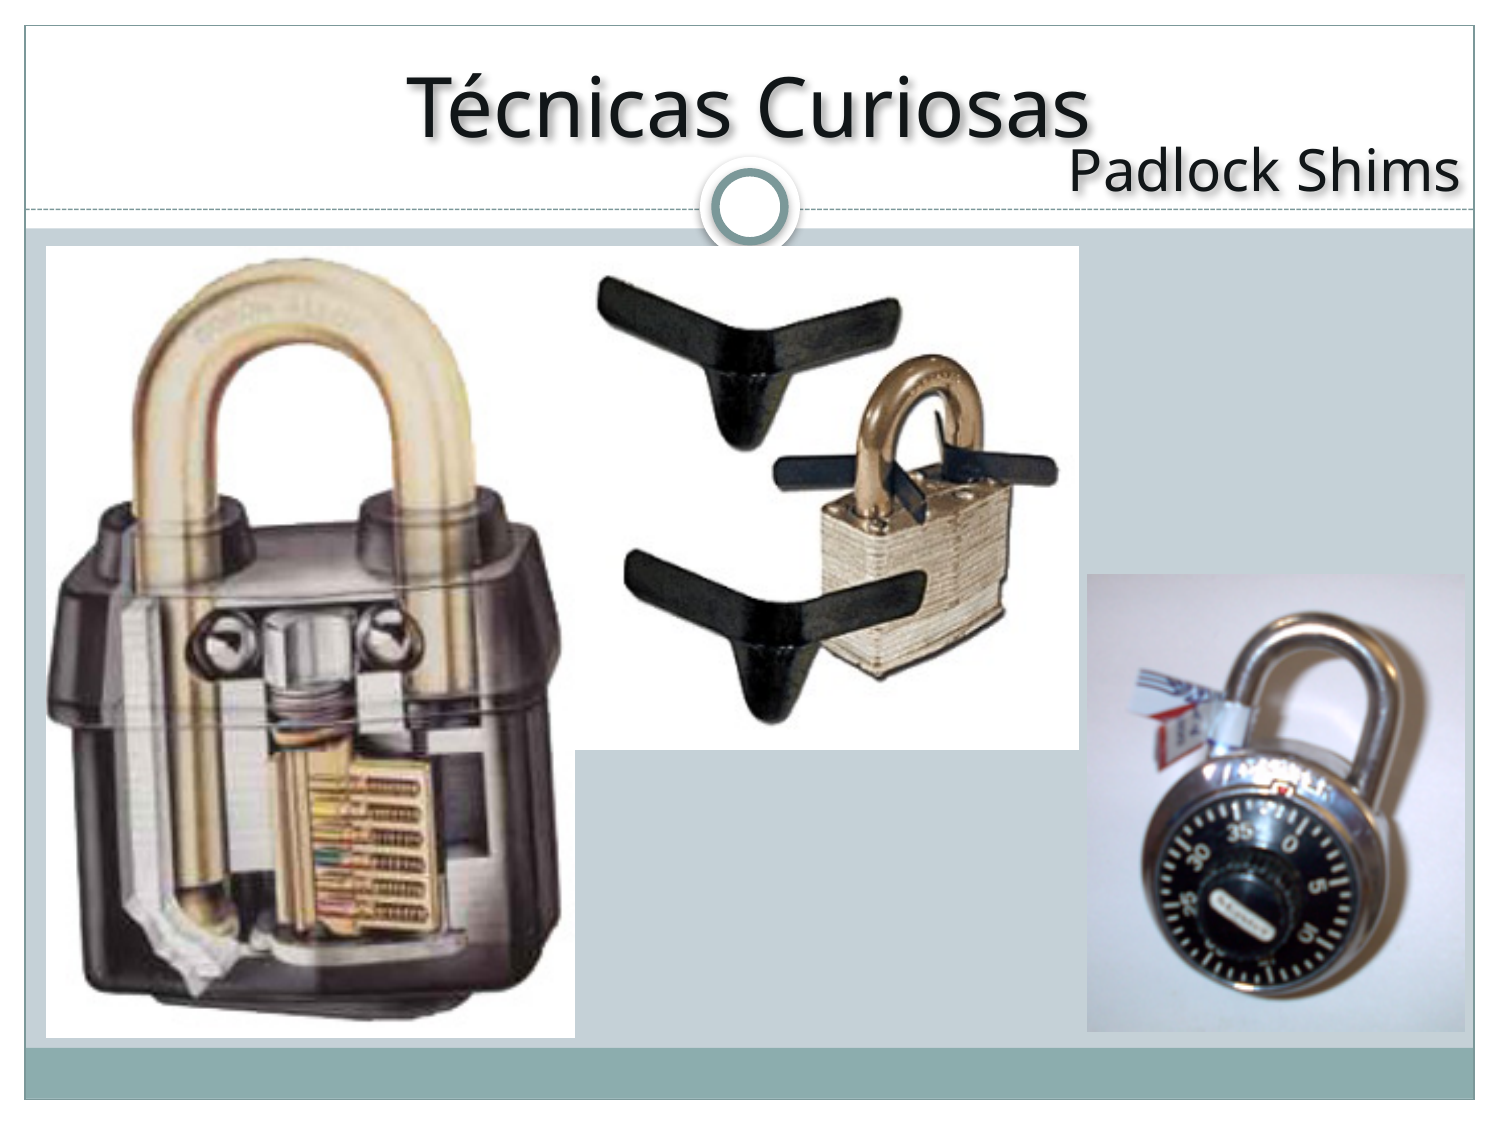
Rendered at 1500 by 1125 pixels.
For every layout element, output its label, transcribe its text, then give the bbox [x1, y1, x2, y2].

title Técnicas Curiosas [49, 37, 1450, 162]
picture [1086, 573, 1466, 1032]
text_box Padlock Shims [785, 105, 1477, 211]
picture [46, 245, 1079, 1038]
